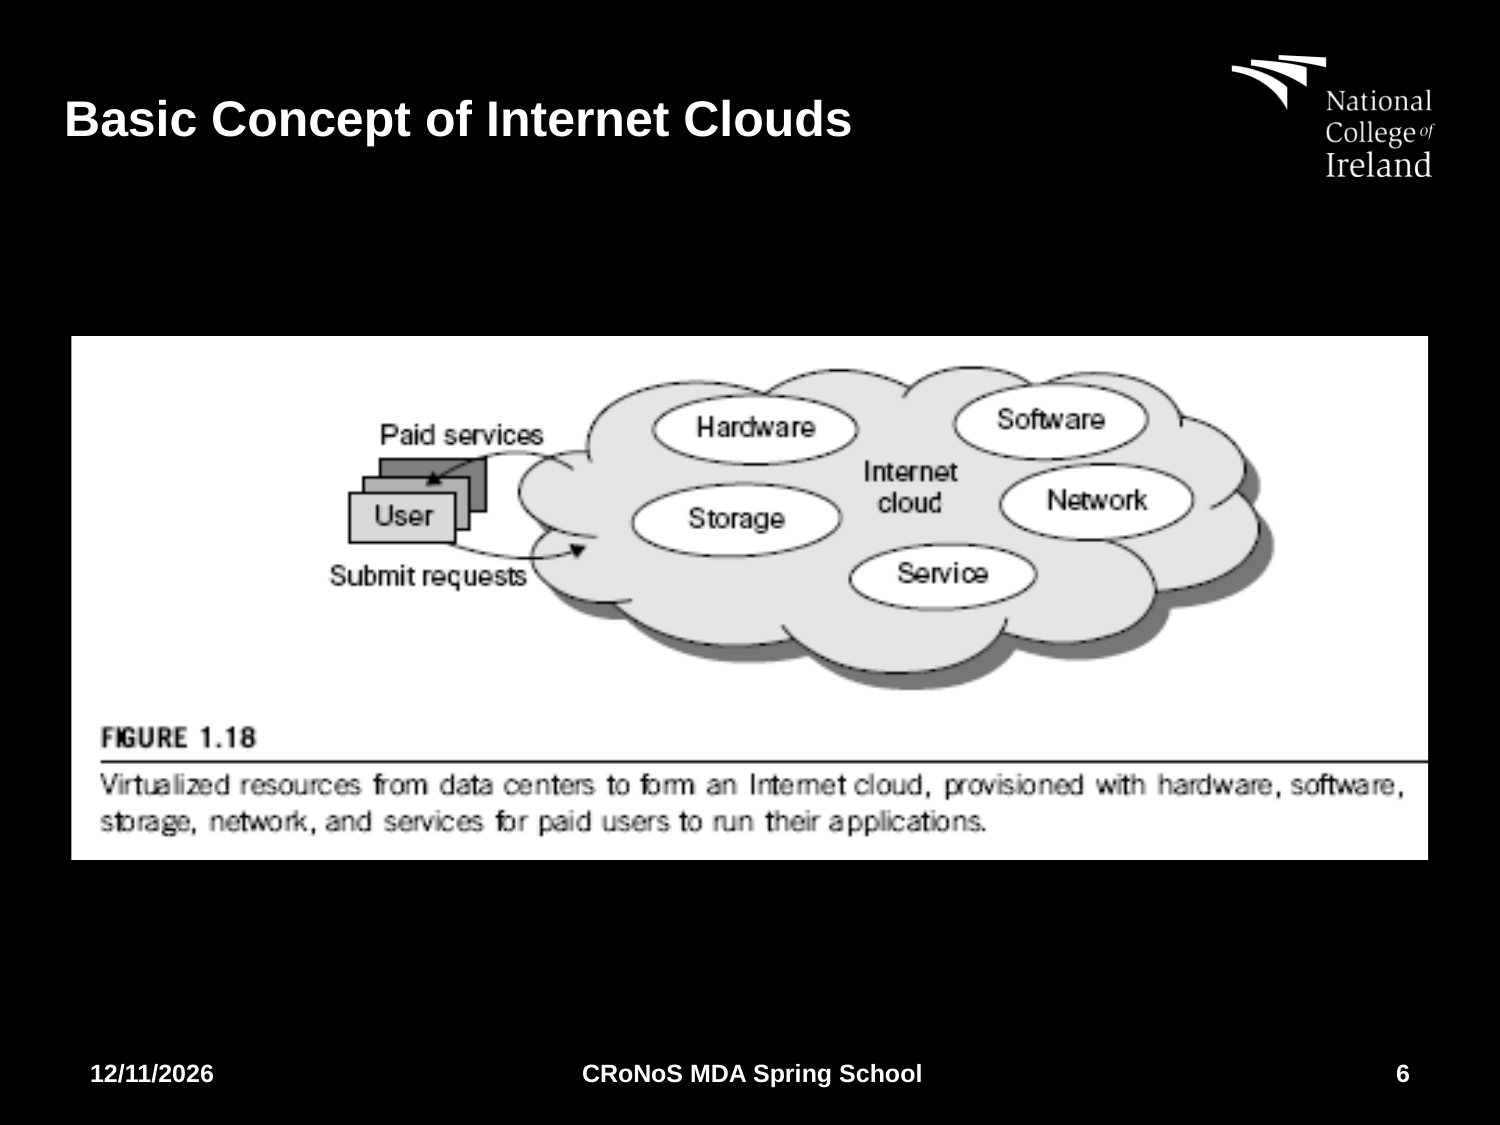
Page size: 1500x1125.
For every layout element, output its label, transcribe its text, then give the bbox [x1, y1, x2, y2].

title Basic Concept of Internet Clouds [63, 54, 1199, 148]
footer CRoNoS MDA Spring School [458, 1042, 1047, 1103]
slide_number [75, 1042, 425, 1103]
picture [1231, 54, 1436, 178]
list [71, 336, 1429, 860]
slide_number 6 [1074, 1042, 1425, 1103]
